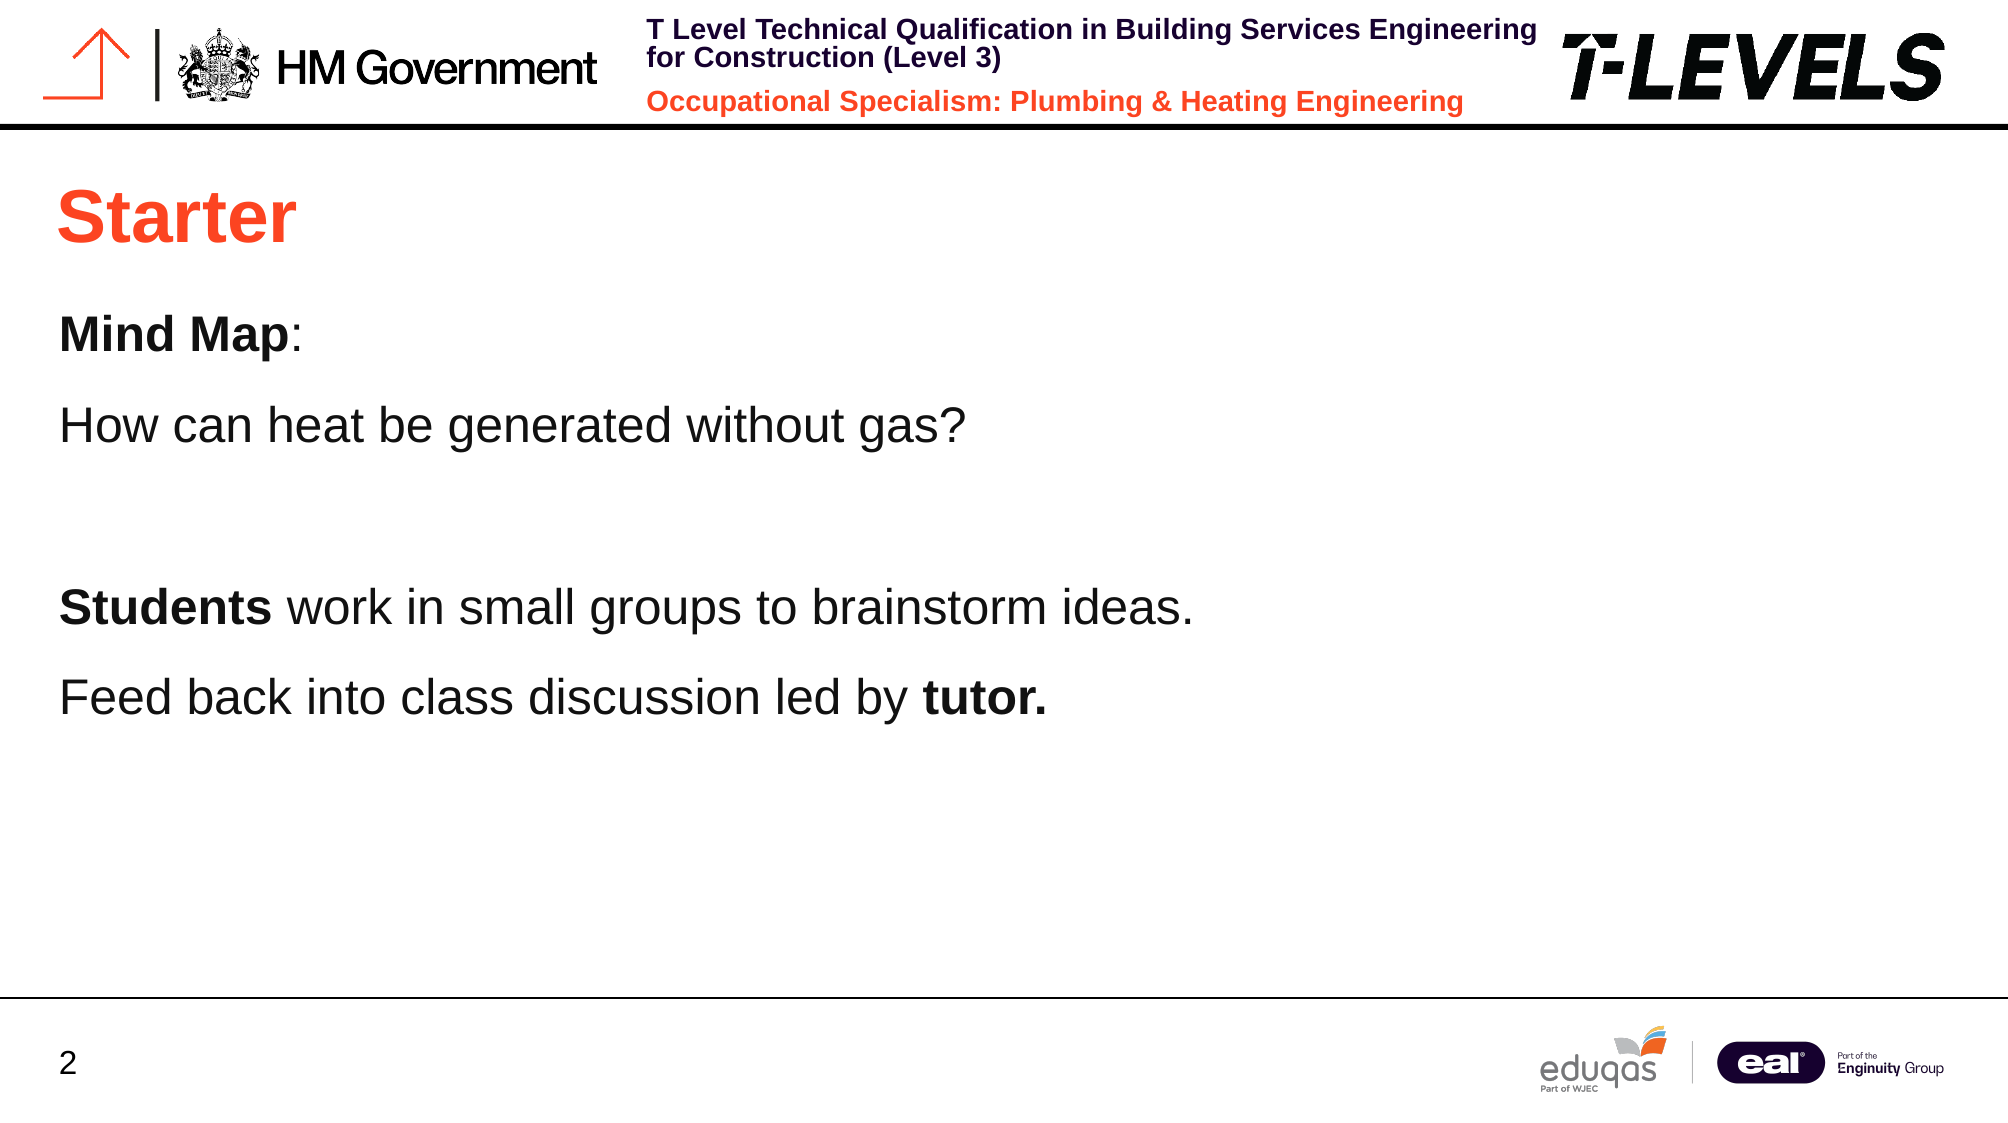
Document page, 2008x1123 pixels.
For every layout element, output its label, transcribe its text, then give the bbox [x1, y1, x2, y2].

picture [155, 28, 597, 102]
title Starter [41, 111, 1949, 314]
picture [38, 27, 136, 100]
picture [1535, 1021, 1949, 1097]
list Mind Map: How can heat be generated without gas? Students work in small groups to brainstorm ideas. Feed back into class discussion led by tutor. [59, 295, 1595, 975]
picture [1543, 25, 1964, 108]
